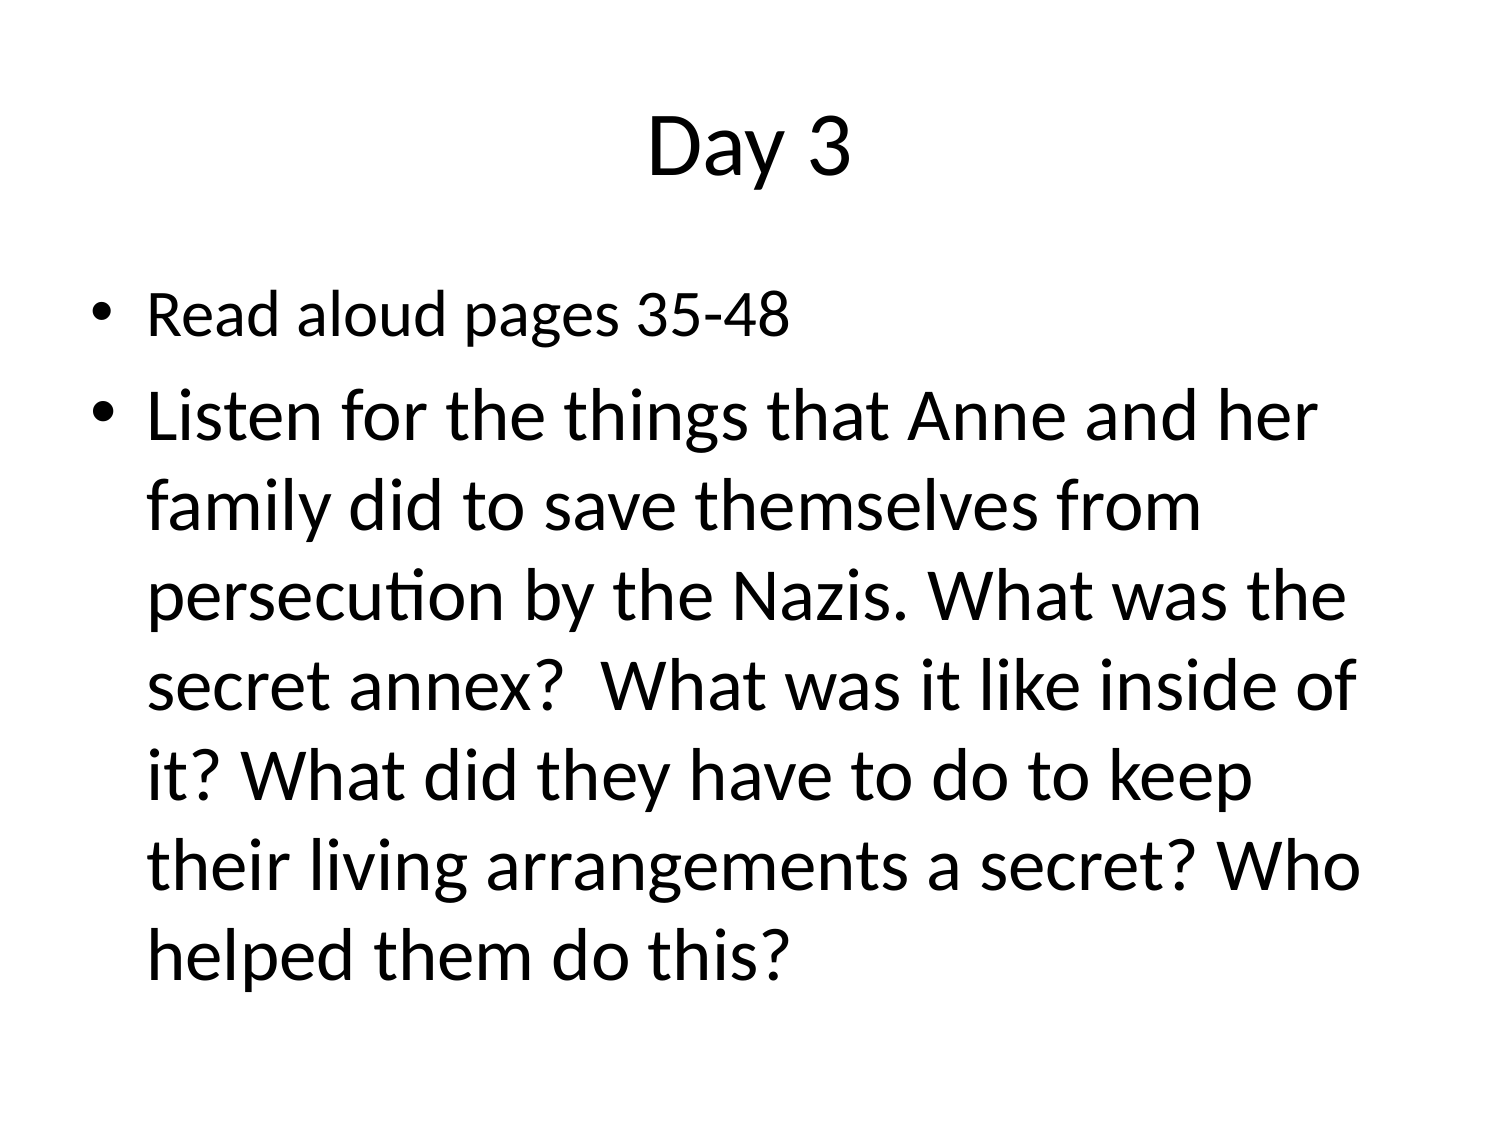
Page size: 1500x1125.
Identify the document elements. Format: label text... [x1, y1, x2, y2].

title Day 3 [75, 45, 1425, 233]
list Read aloud pages 35-48 Listen for the things that Anne and her family did to save themselves from persecution by the Nazis. What was the secret annex? What was it like inside of it? What did they have to do to keep their living arrangements a secret? Who helped them do this? [75, 262, 1425, 1005]
